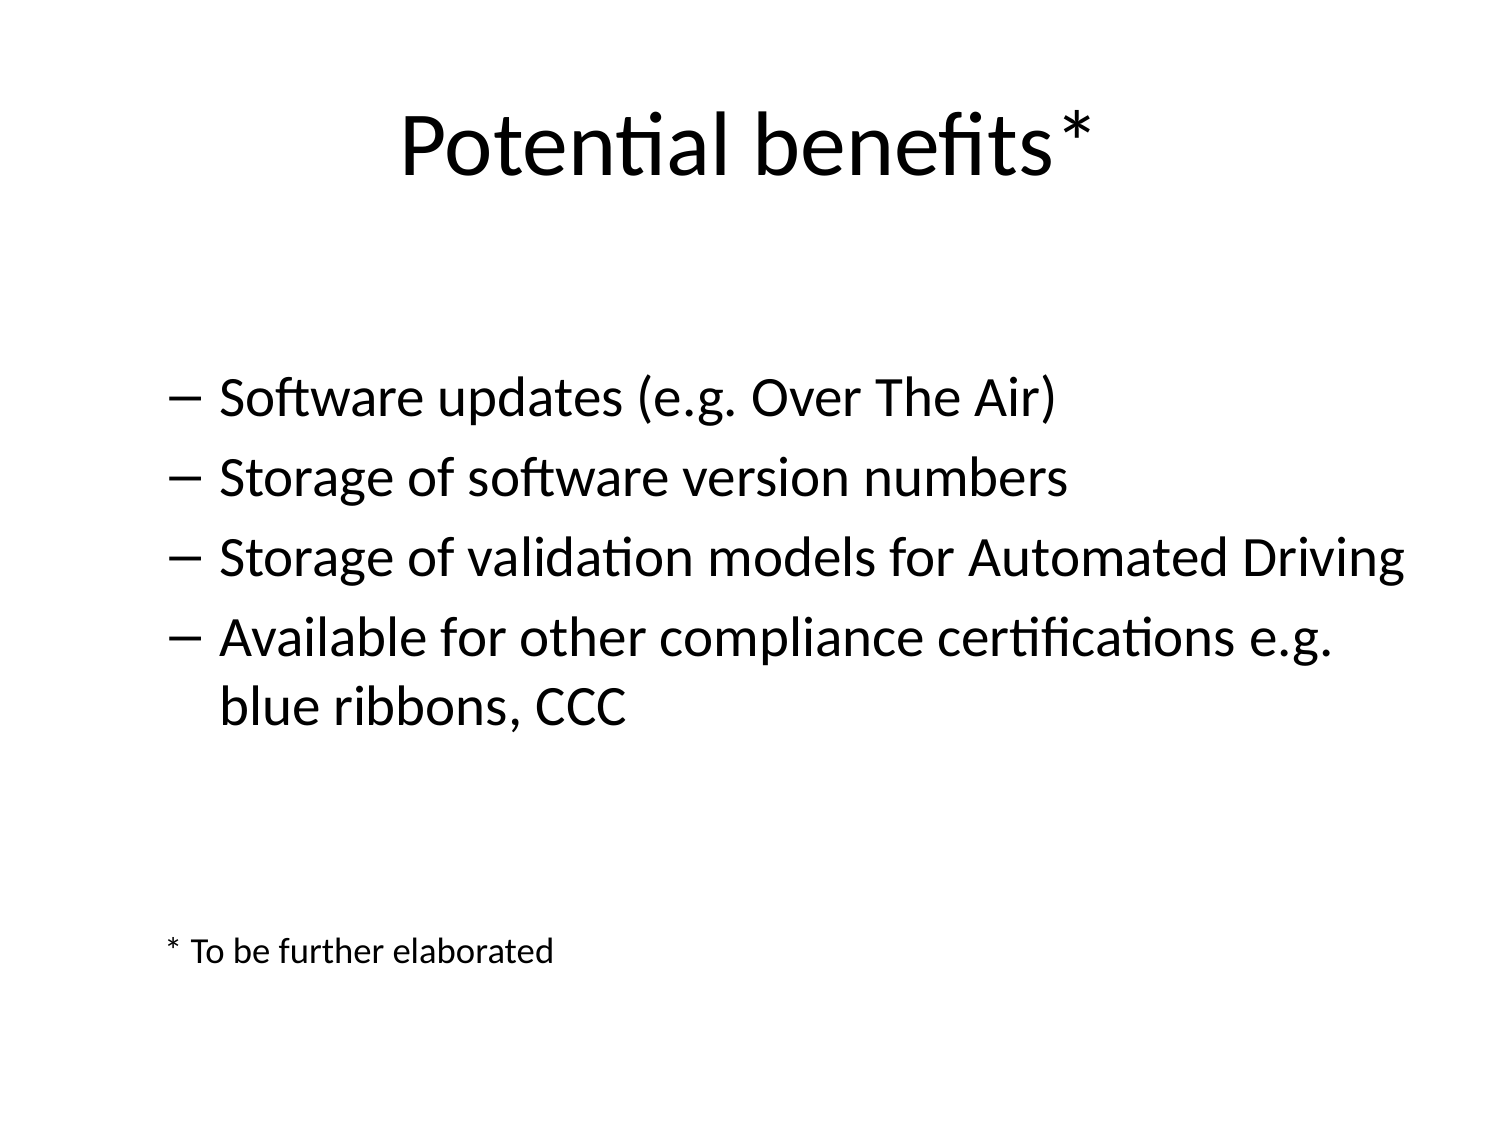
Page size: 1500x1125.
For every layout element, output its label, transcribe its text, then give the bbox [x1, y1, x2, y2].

title Potential benefits* [75, 45, 1425, 233]
list Software updates (e.g. Over The Air) Storage of software version numbers Storage of validation models for Automated Driving Available for other compliance certifications e.g. blue ribbons, CCC * To be further elaborated [75, 262, 1425, 1005]
